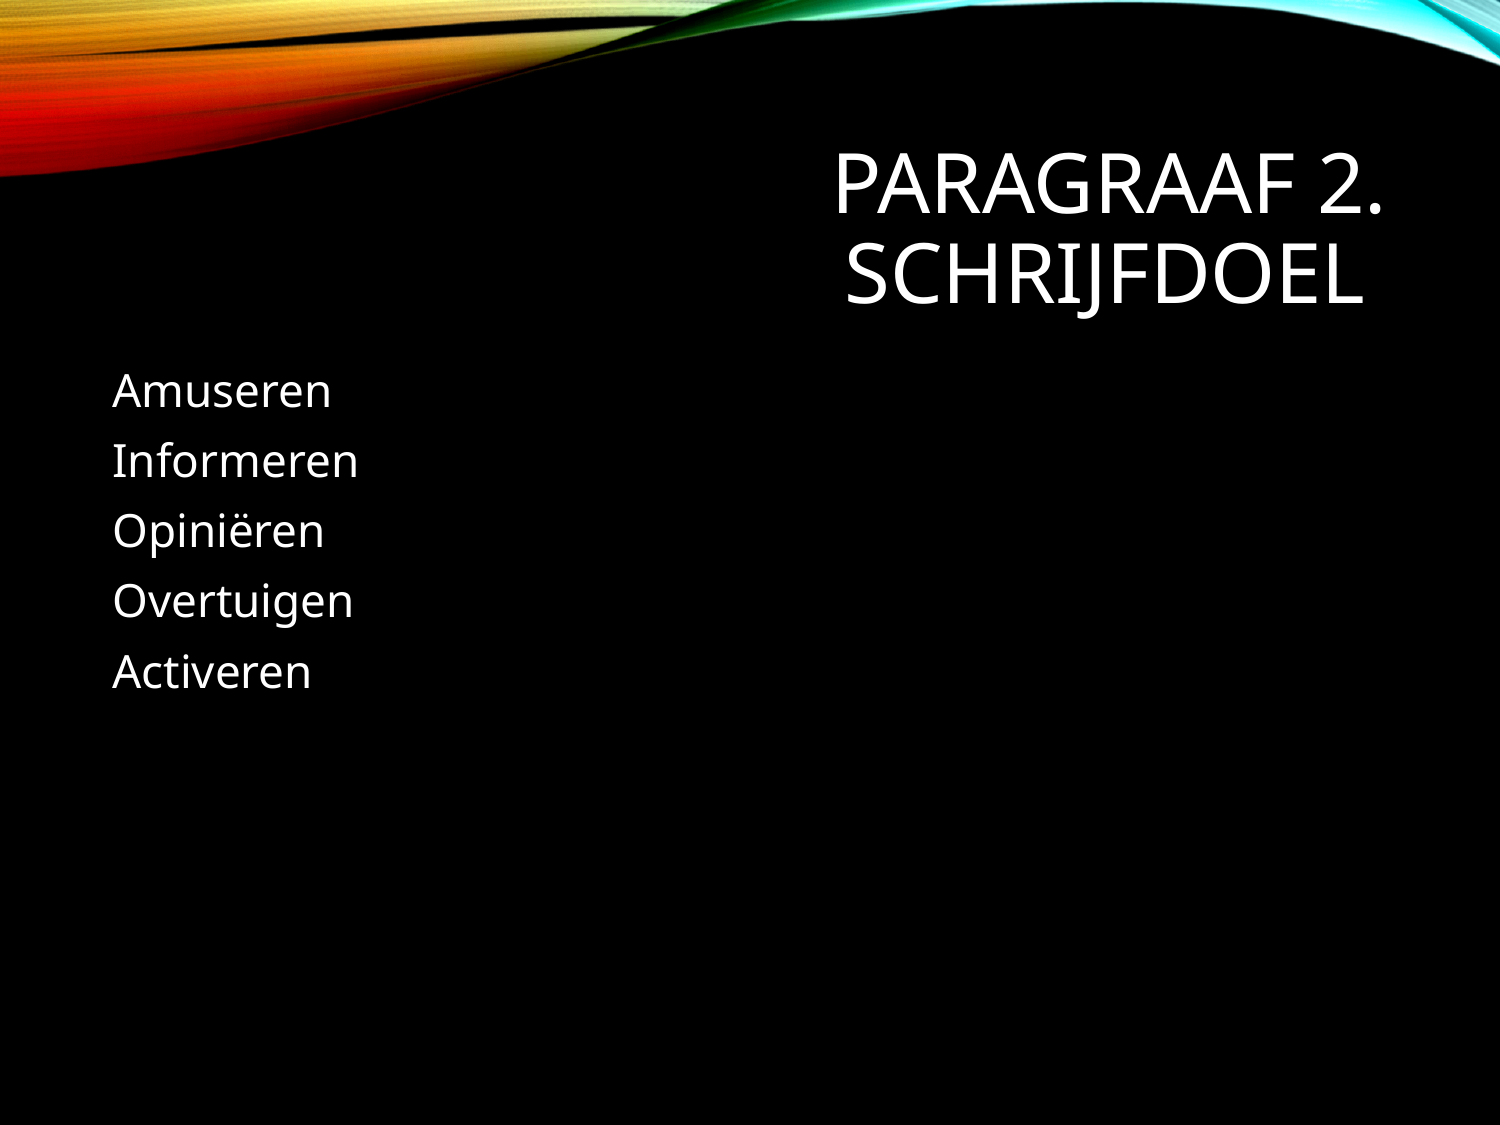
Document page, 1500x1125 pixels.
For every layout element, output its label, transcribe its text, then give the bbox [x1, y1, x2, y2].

list Amuseren Informeren Opiniëren Overtuigen Activeren [97, 360, 1403, 1028]
picture [0, 0, 1500, 178]
title Paragraaf 2. Schrijfdoel [356, 125, 1403, 338]
